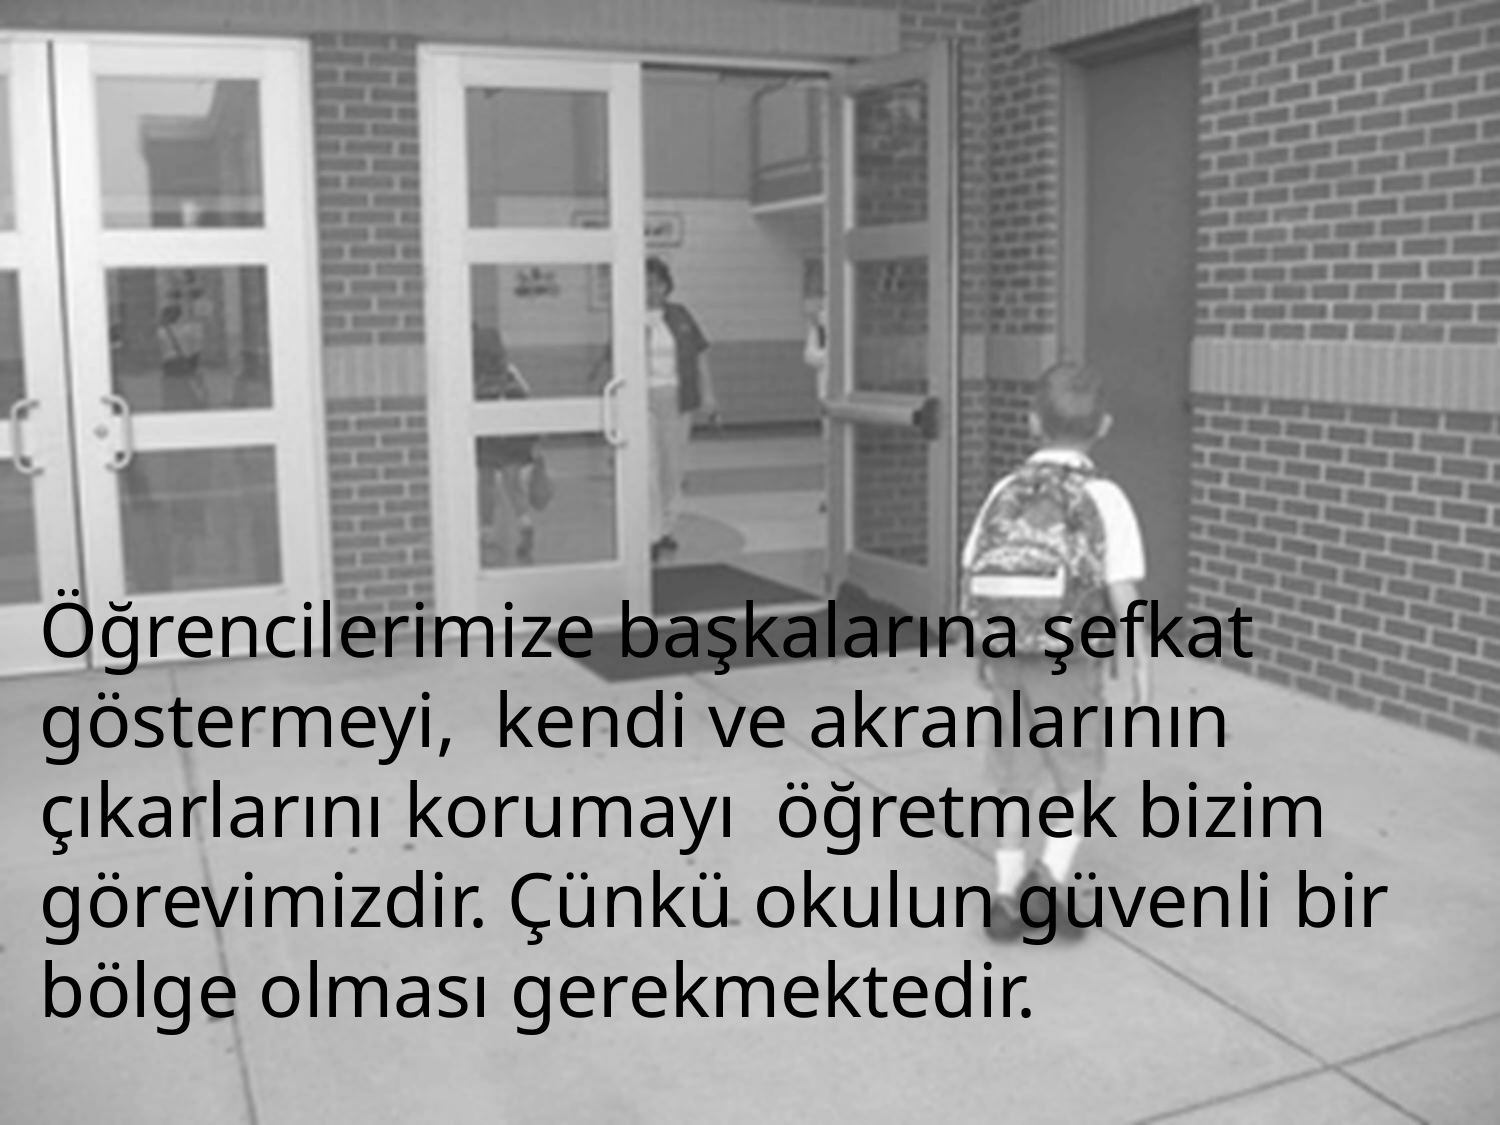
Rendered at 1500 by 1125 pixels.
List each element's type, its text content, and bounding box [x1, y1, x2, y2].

list Öğrencilerimize başkalarına şefkat göstermeyi, kendi ve akranlarının çıkarlarını korumayı öğretmek bizim görevimizdir. Çünkü okulun güvenli bir bölge olması gerekmektedir. [24, 574, 1438, 1013]
picture [0, 0, 1500, 1125]
